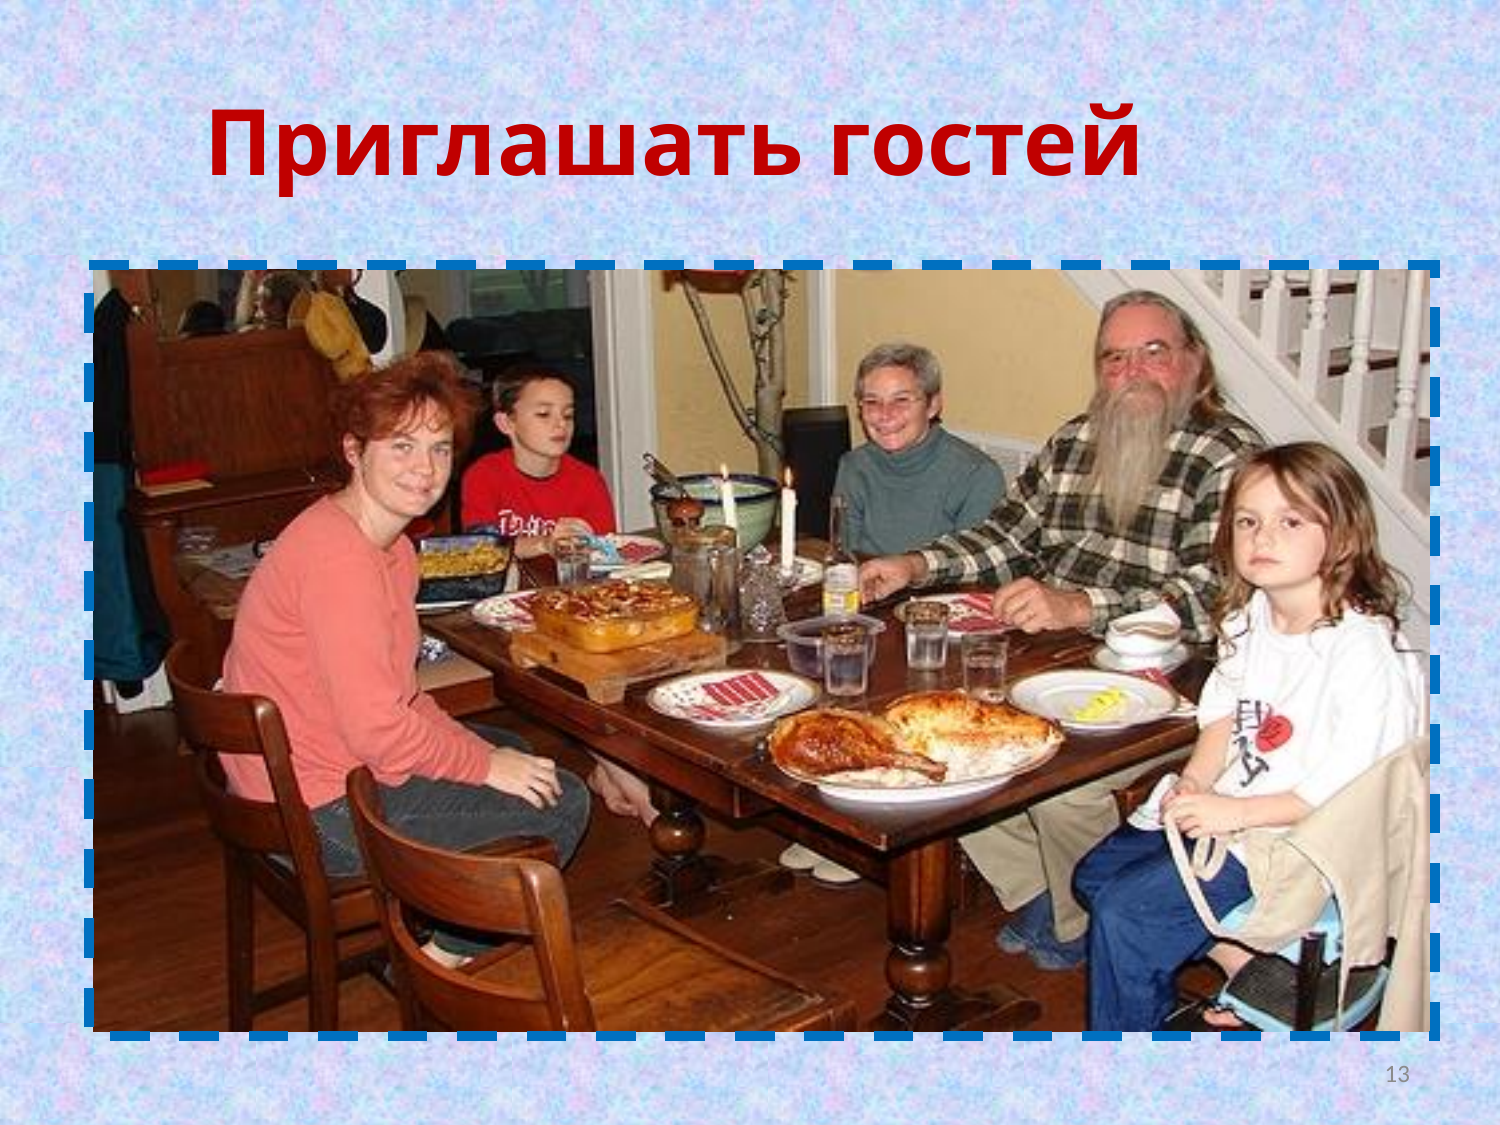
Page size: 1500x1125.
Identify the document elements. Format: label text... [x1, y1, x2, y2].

slide_number 13 [1074, 1042, 1425, 1103]
picture [0, 0, 1500, 1125]
title Приглашать гостей [0, 45, 1350, 233]
